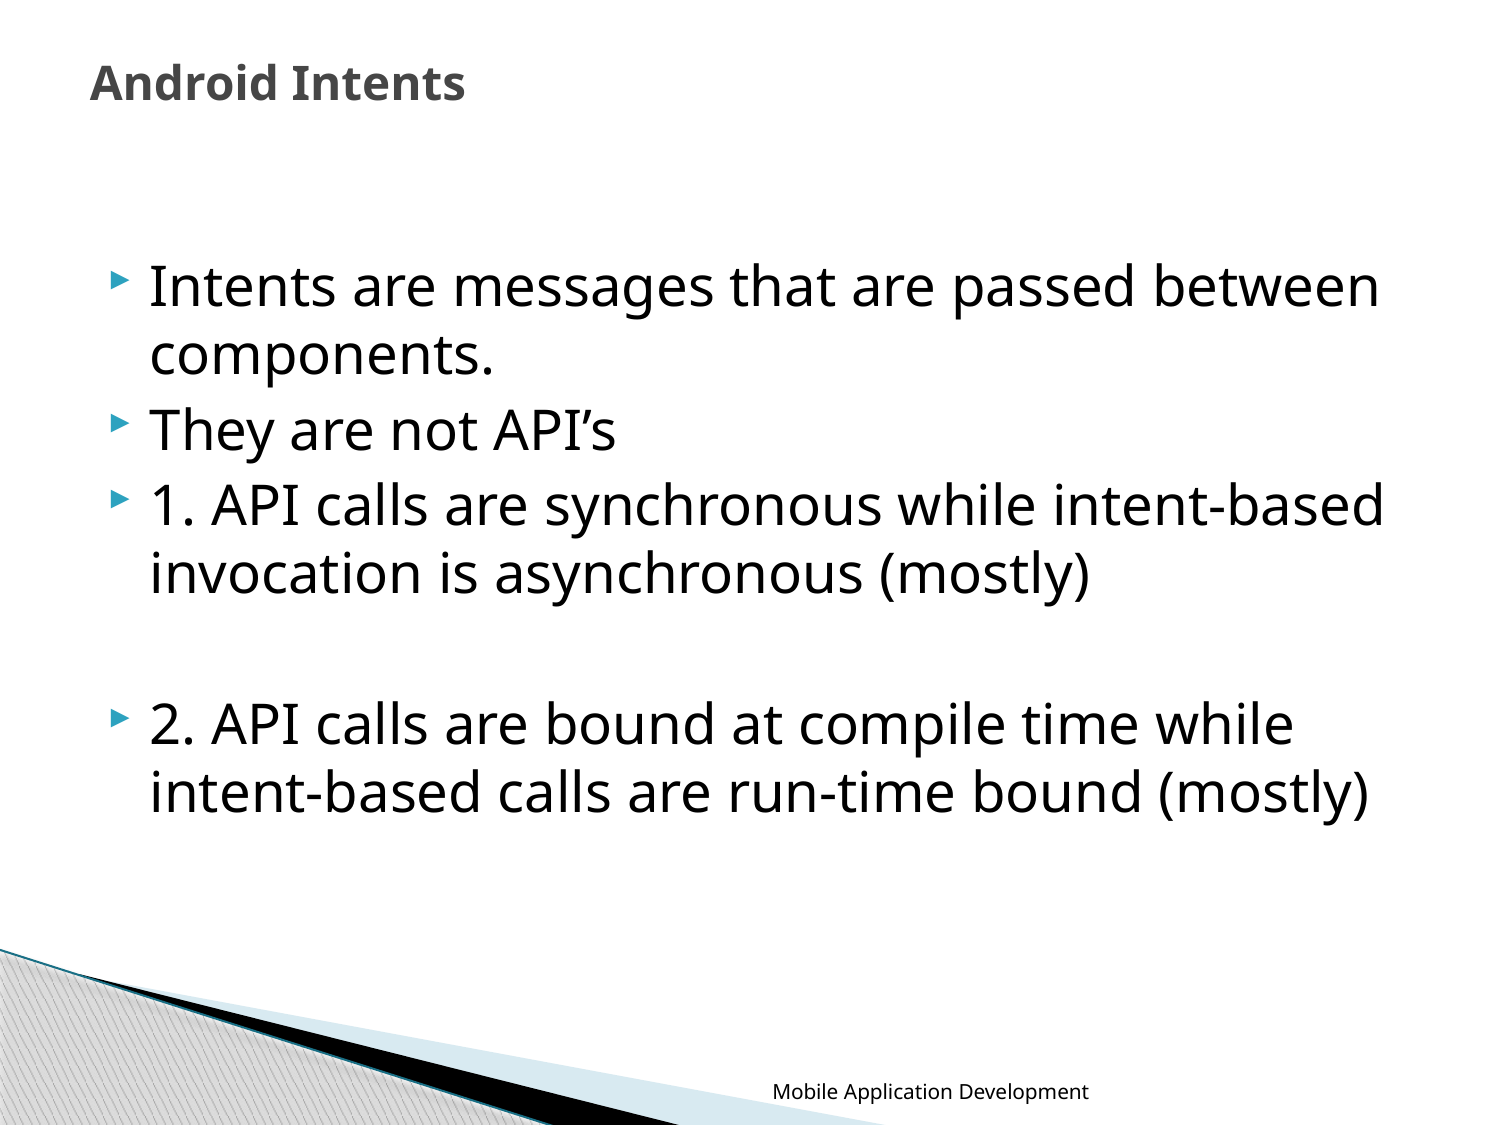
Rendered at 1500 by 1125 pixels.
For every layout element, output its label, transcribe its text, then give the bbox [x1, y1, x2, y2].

title Android Intents [75, 45, 1425, 233]
list Intents are messages that are passed between components. They are not API’s 1. API calls are synchronous while intent-based invocation is asynchronous (mostly) 2. API calls are bound at compile time while intent-based calls are run-time bound (mostly) [75, 243, 1425, 986]
footer Mobile Application Development [718, 1051, 1105, 1112]
